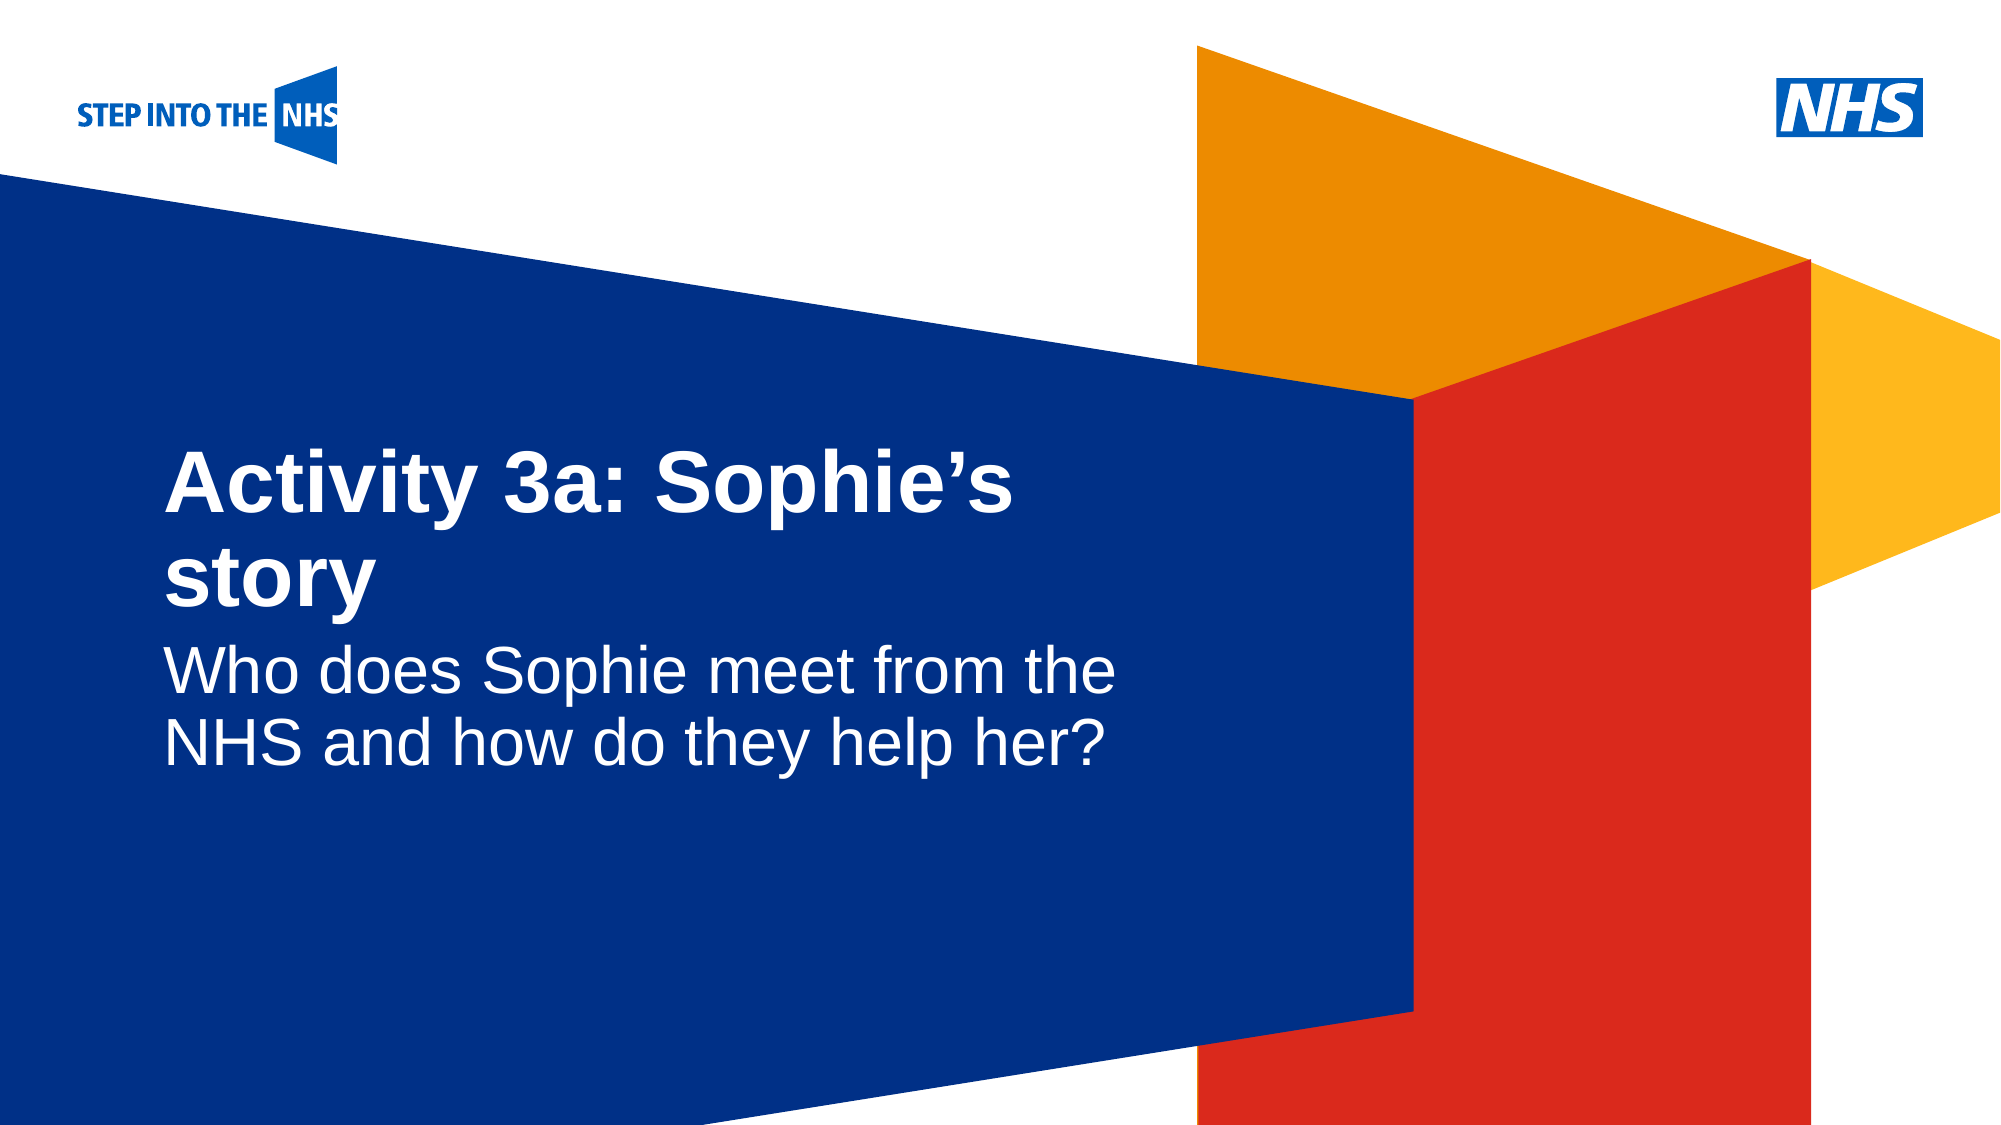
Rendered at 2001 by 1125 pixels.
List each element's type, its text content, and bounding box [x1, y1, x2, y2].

list Activity 3a: Sophie’s story Who does Sophie meet from the NHS and how do they help her? [163, 436, 1171, 930]
